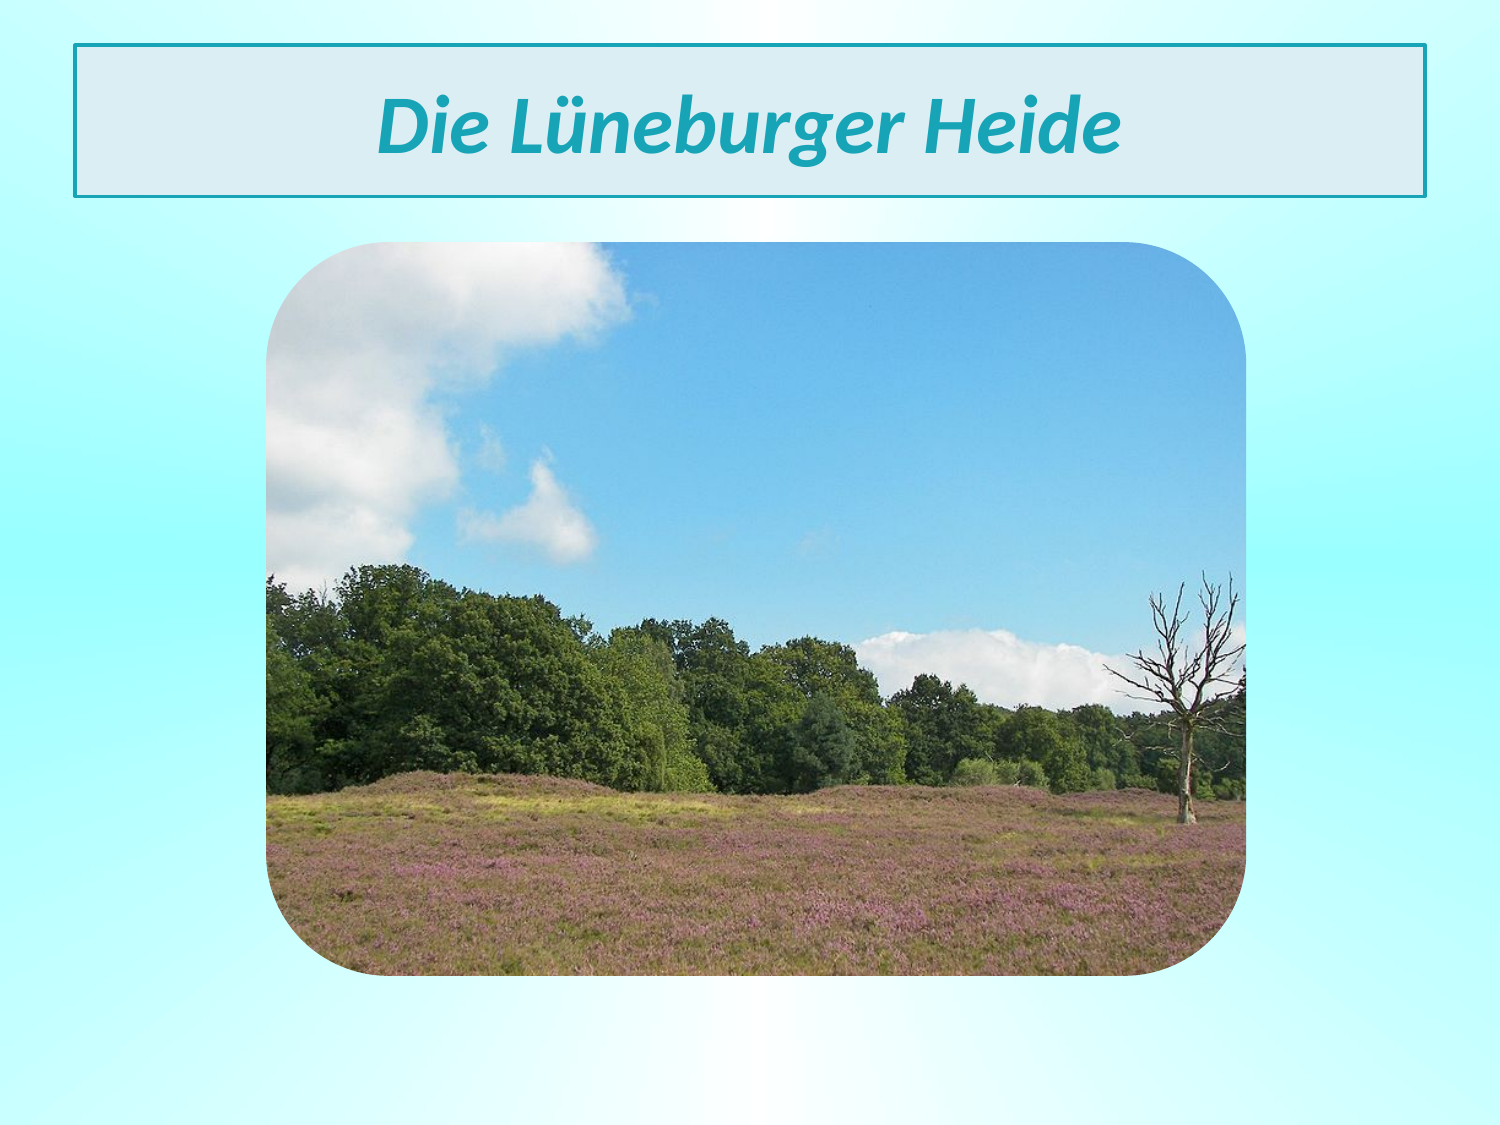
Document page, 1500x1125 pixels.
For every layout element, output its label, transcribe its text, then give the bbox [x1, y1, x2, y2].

title Die Lüneburger Heide [75, 45, 1425, 197]
picture [0, 0, 1500, 1125]
